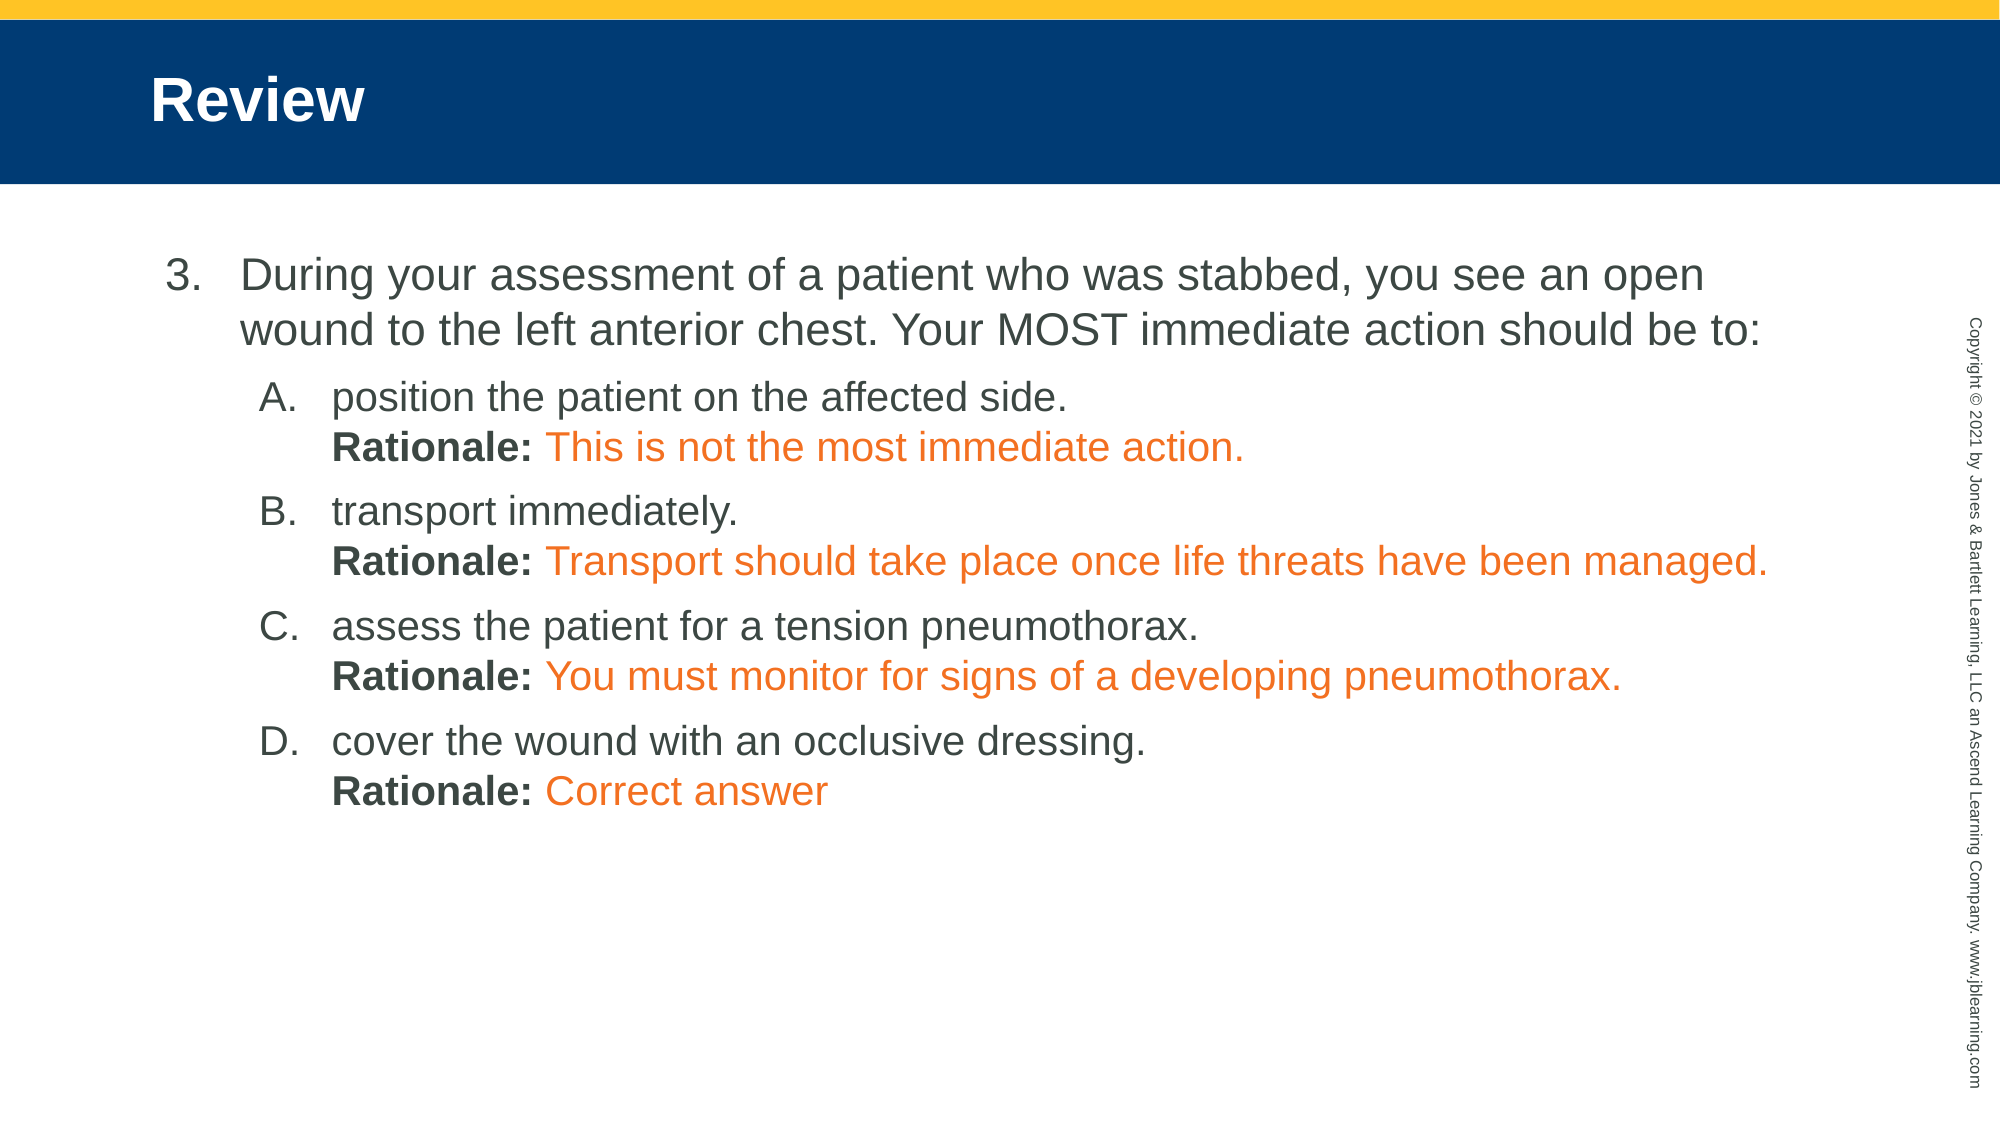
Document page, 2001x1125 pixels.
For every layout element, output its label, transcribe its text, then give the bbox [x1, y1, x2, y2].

list During your assessment of a patient who was stabbed, you see an open wound to the left anterior chest. Your MOST immediate action should be to: position the patient on the affected side. Rationale: This is not the most immediate action. transport immediately. Rationale: Transport should take place once life threats have been managed. assess the patient for a tension pneumothorax. Rationale: You must monitor for signs of a developing pneumothorax. cover the wound with an occlusive dressing. Rationale: Correct answer [150, 237, 1850, 1025]
title Review [0, 19, 2000, 185]
